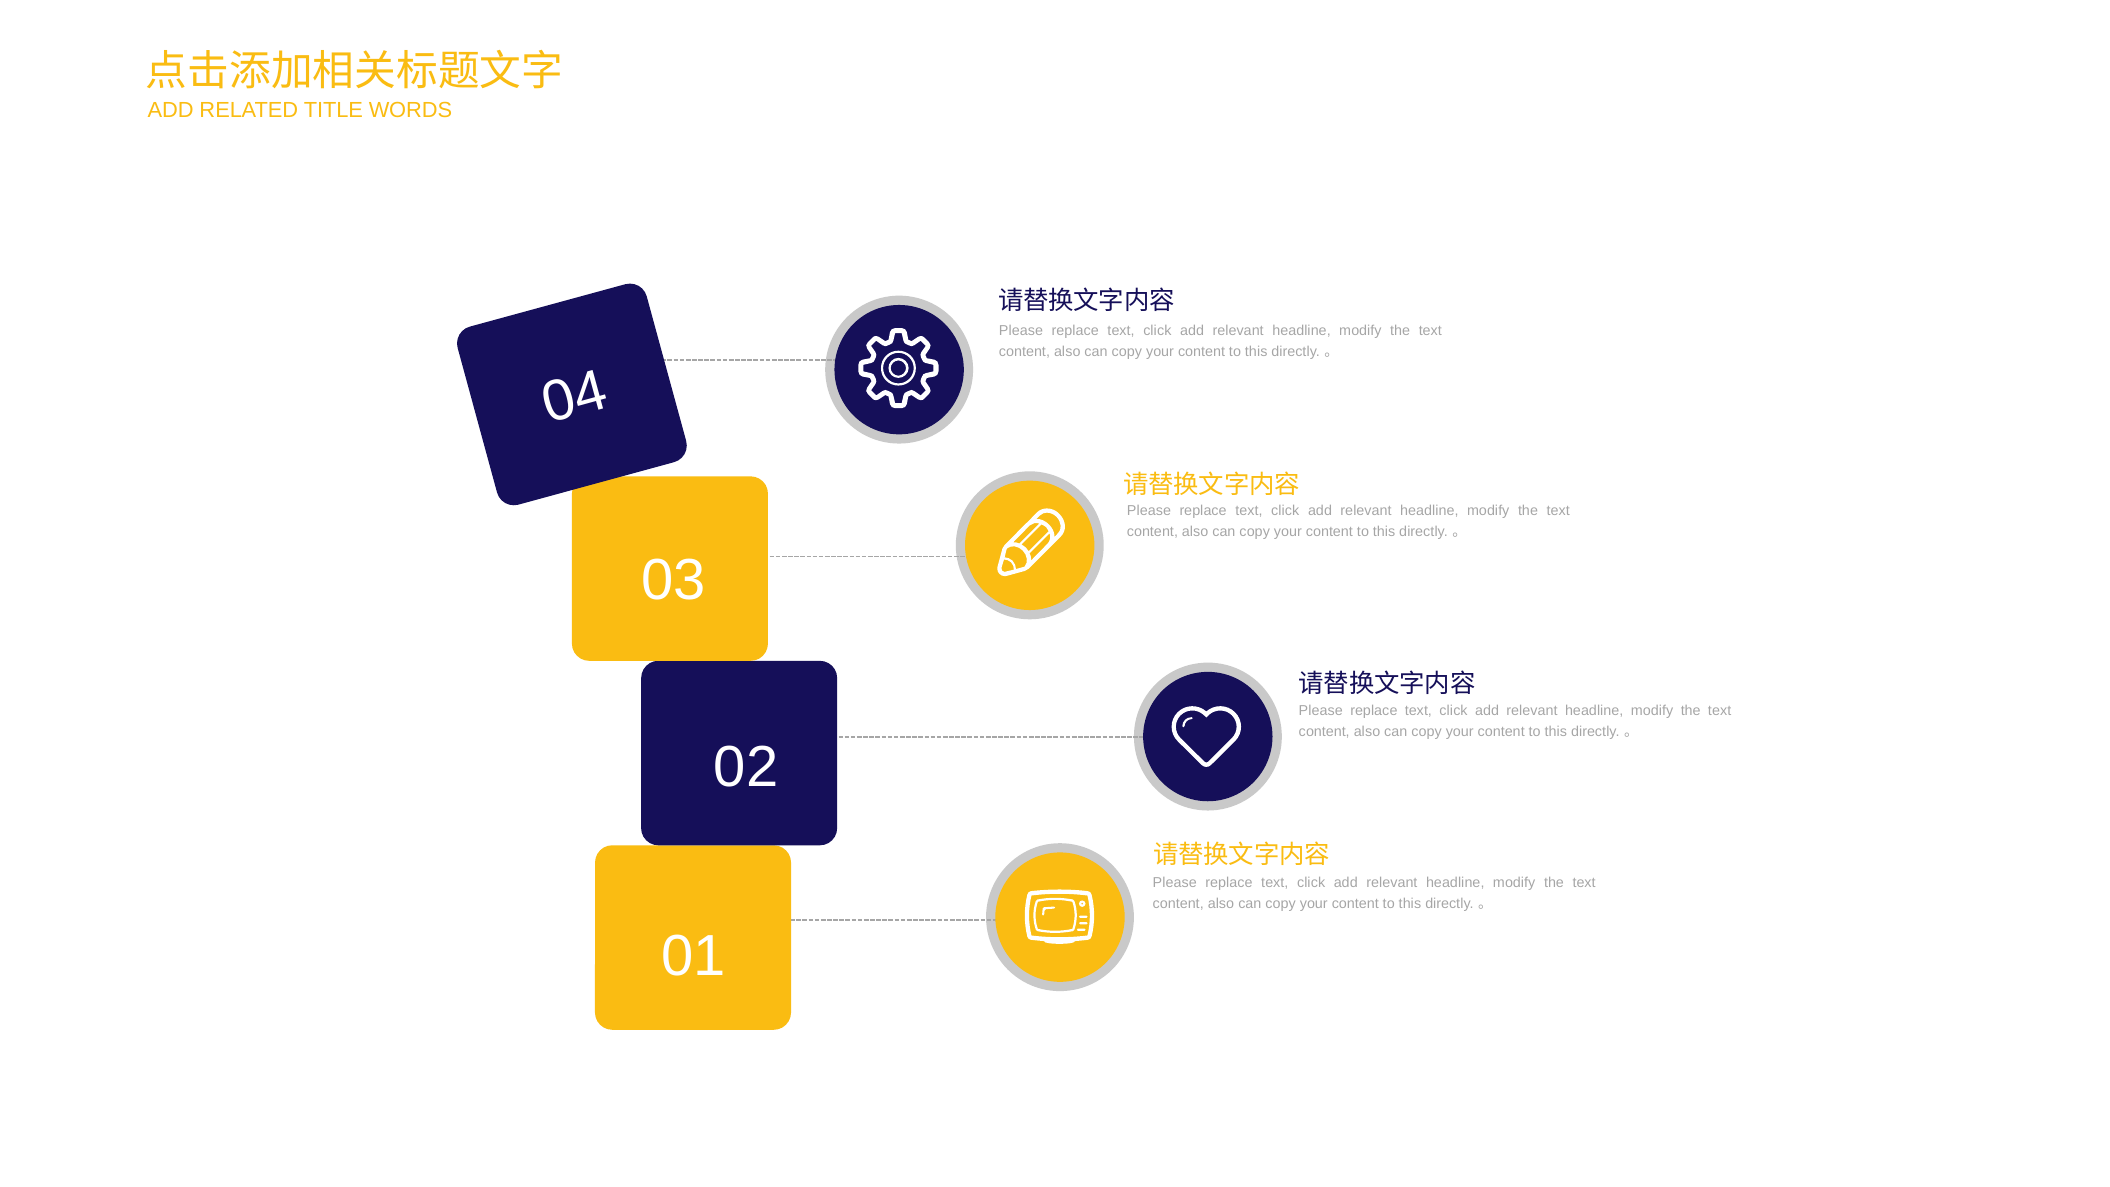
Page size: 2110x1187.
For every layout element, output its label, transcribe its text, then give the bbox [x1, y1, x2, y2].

text_box 请替换文字内容 [998, 278, 1289, 316]
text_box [858, 328, 939, 409]
text_box 点击添加相关标题文字 [145, 43, 564, 95]
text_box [1023, 889, 1095, 944]
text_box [641, 660, 838, 846]
text_box 请替换文字内容 [1153, 831, 1444, 869]
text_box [955, 471, 1104, 620]
text_box Please replace text, click add relevant headline, modify the text content, also can copy your content to this directly.。 [1298, 697, 1733, 740]
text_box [571, 476, 768, 661]
text_box 请替换文字内容 [1123, 461, 1414, 499]
text_box 请替换文字内容 [1298, 660, 1589, 697]
text_box Please replace text, click add relevant headline, modify the text content, also can copy your content to this directly.。 [1126, 497, 1571, 540]
text_box Please replace text, click add relevant headline, modify the text content, also can copy your content to this directly.。 [1152, 870, 1597, 912]
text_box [986, 843, 1134, 992]
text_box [473, 302, 670, 487]
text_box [595, 845, 792, 1030]
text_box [1133, 662, 1282, 811]
text_box Please replace text, click add relevant headline, modify the text content, also can copy your content to this directly.。 [998, 317, 1444, 360]
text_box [825, 295, 974, 444]
text_box ADD RELATED TITLE WORDS [147, 96, 453, 123]
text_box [1169, 704, 1244, 768]
